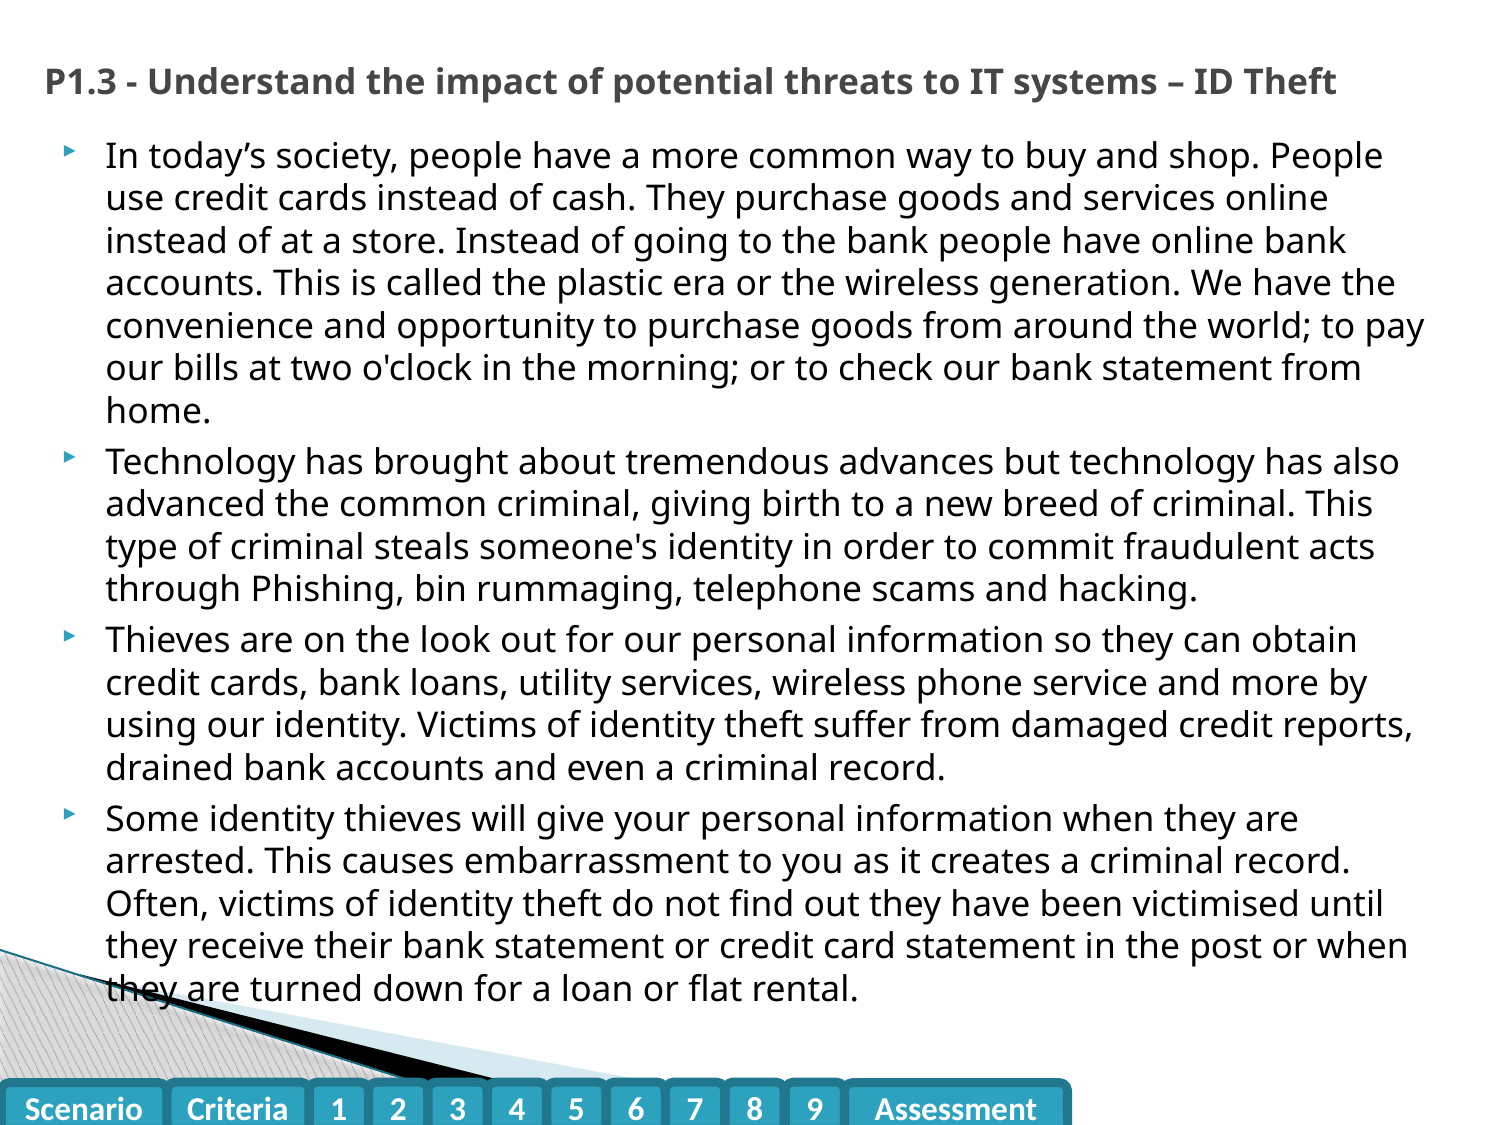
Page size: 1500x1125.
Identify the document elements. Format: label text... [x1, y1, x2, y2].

list In today’s society, people have a more common way to buy and shop. People use credit cards instead of cash. They purchase goods and services online instead of at a store. Instead of going to the bank people have online bank accounts. This is called the plastic era or the wireless generation. We have the convenience and opportunity to purchase goods from around the world; to pay our bills at two o'clock in the morning; or to check our bank statement from home. Technology has brought about tremendous advances but technology has also advanced the common criminal, giving birth to a new breed of criminal. This type of criminal steals someone's identity in order to commit fraudulent acts through Phishing, bin rummaging, telephone scams and hacking. Thieves are on the look out for our personal information so they can obtain credit cards, bank loans, utility services, wireless phone service and more by using our identity. Victims of identity theft suffer from damaged credit reports, drained bank accounts and even a criminal record. Some identity thieves will give your personal information when they are arrested. This causes embarrassment to you as it creates a criminal record. Often, victims of identity theft do not find out they have been victimised until they receive their bank statement or credit card statement in the post or when they are turned down for a loan or flat rental. [46, 126, 1454, 1055]
title P1.3 - Understand the impact of potential threats to IT systems – ID Theft [29, 35, 1471, 126]
